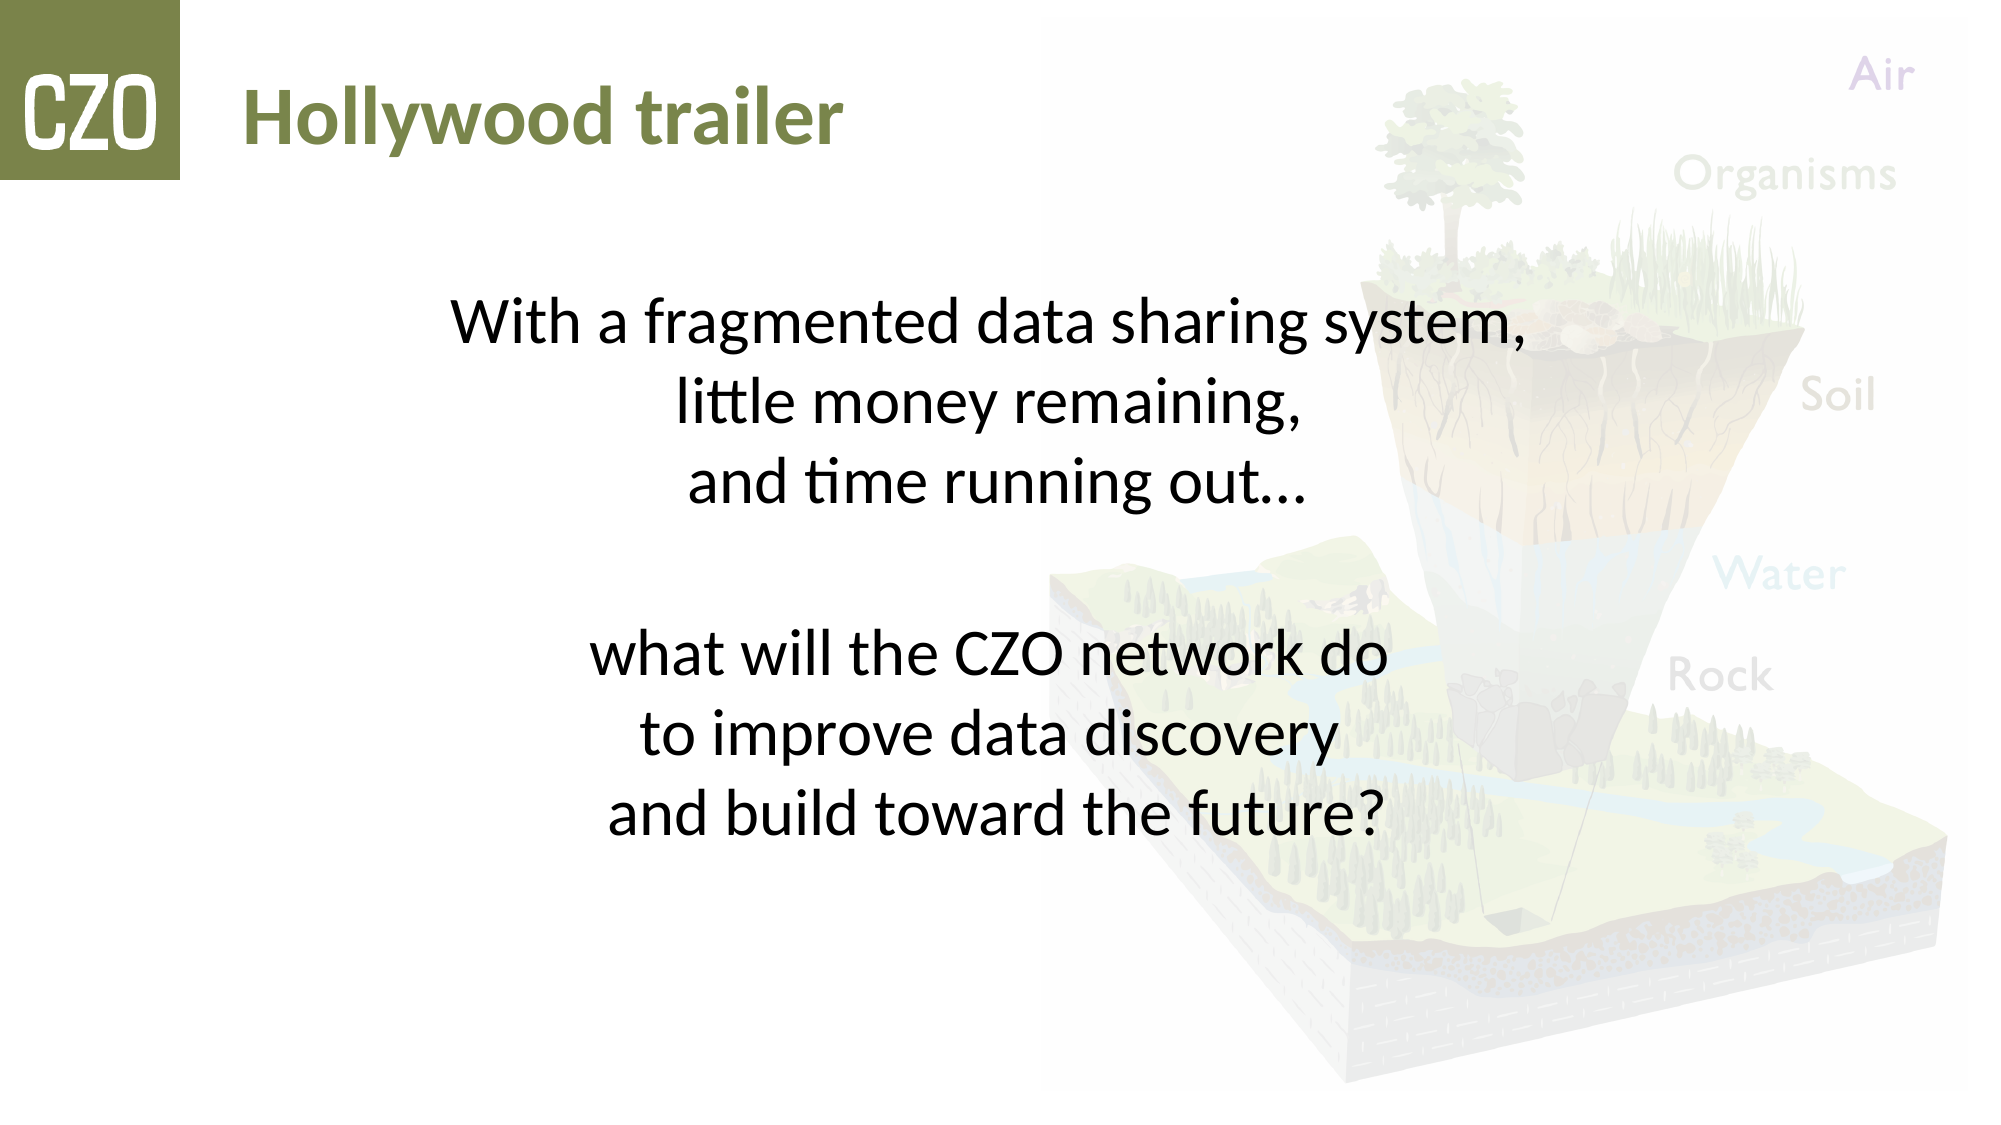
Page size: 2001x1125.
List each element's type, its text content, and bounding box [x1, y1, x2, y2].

text_box Hollywood trailer [228, 53, 861, 169]
text_box what will the CZO network do to improve data discovery and build toward the future? [327, 601, 1041, 857]
picture [0, 0, 180, 180]
picture [1041, 16, 1968, 1091]
text_box With a fragmented data sharing system, little money remaining, and time running out… [435, 269, 1041, 524]
